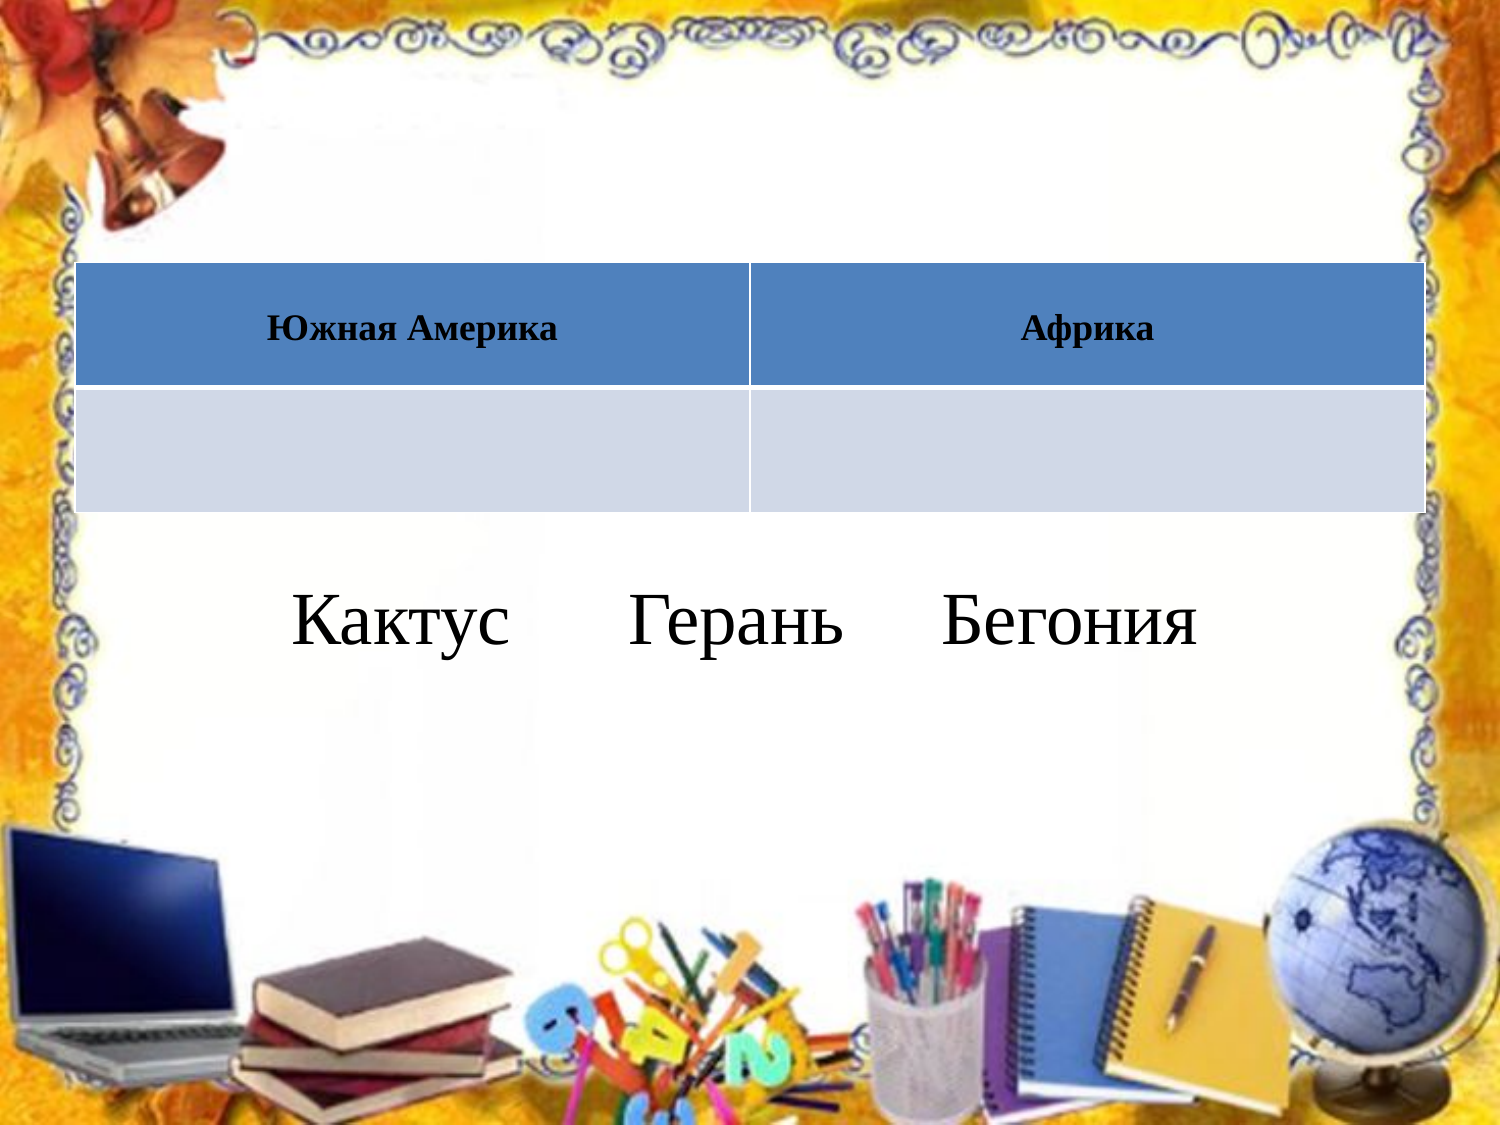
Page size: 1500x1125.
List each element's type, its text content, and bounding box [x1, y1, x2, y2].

text_box Бегония [926, 562, 1233, 668]
text_box Кактус [276, 562, 527, 668]
table_header Южная Америка [76, 263, 749, 385]
table_header Африка [751, 263, 1424, 385]
picture [0, 0, 1500, 1125]
table_cell [76, 390, 749, 512]
text_box Герань [613, 562, 860, 668]
table_cell [751, 390, 1424, 512]
